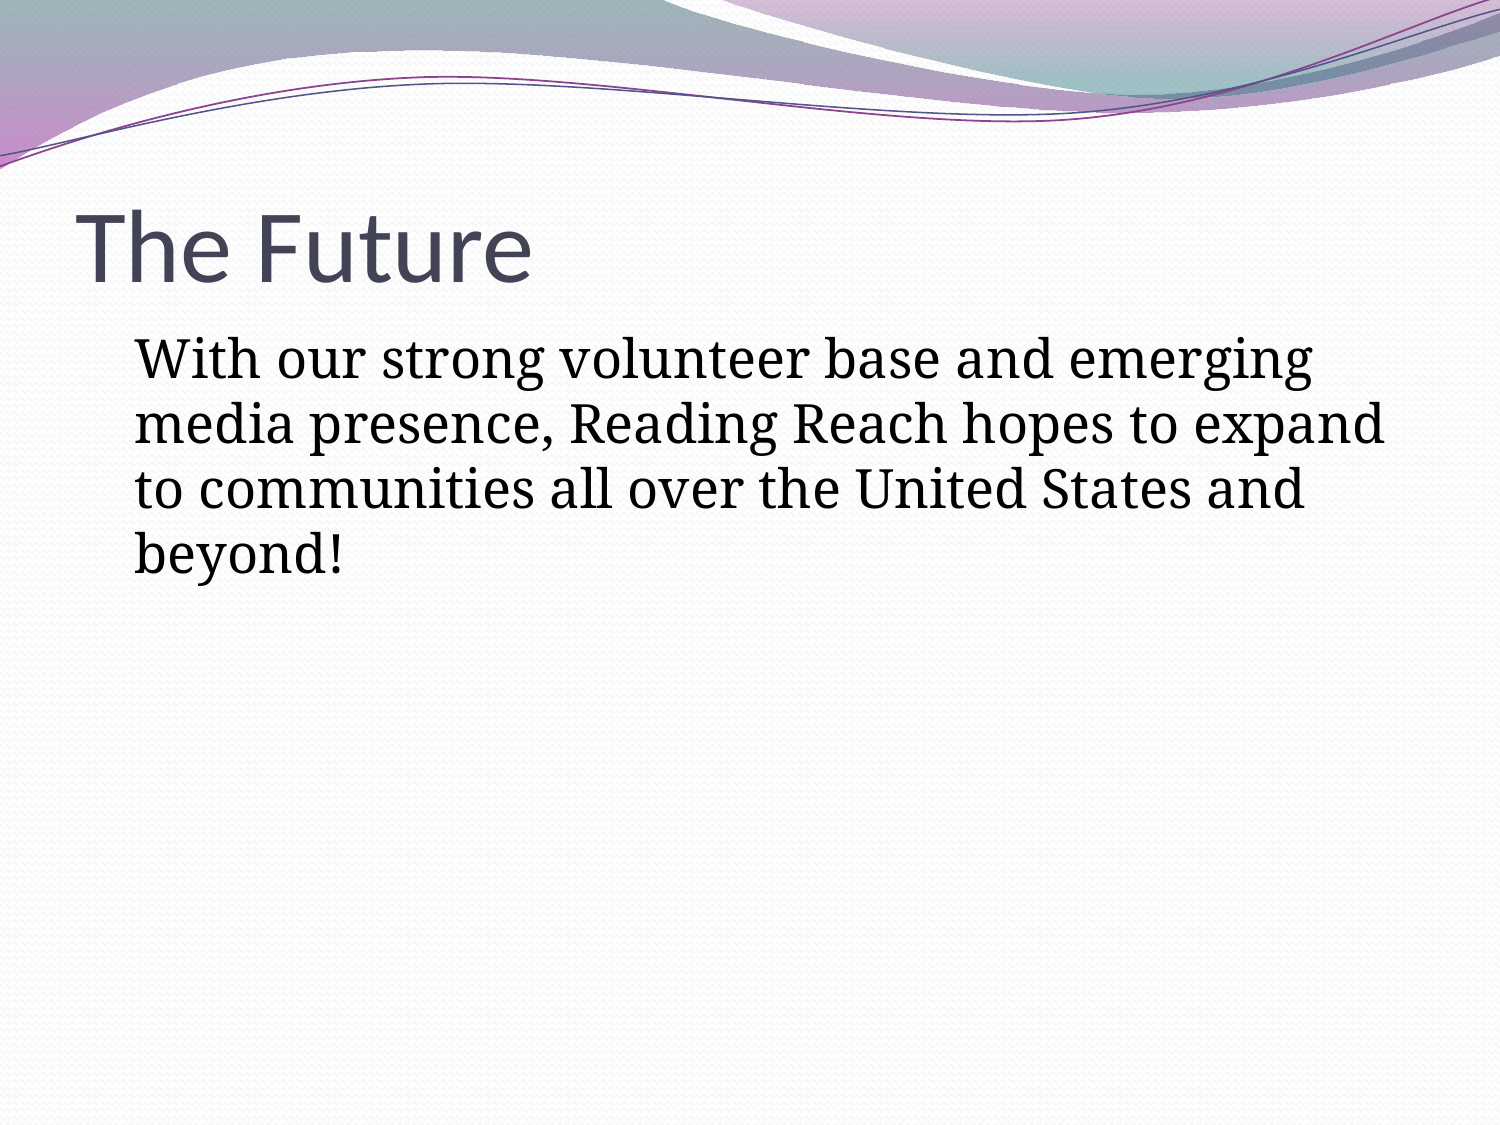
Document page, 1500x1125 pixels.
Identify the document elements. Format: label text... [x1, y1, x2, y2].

title The Future [75, 115, 1425, 304]
list With our strong volunteer base and emerging media presence, Reading Reach hopes to expand to communities all over the United States and beyond! [75, 317, 1425, 1038]
